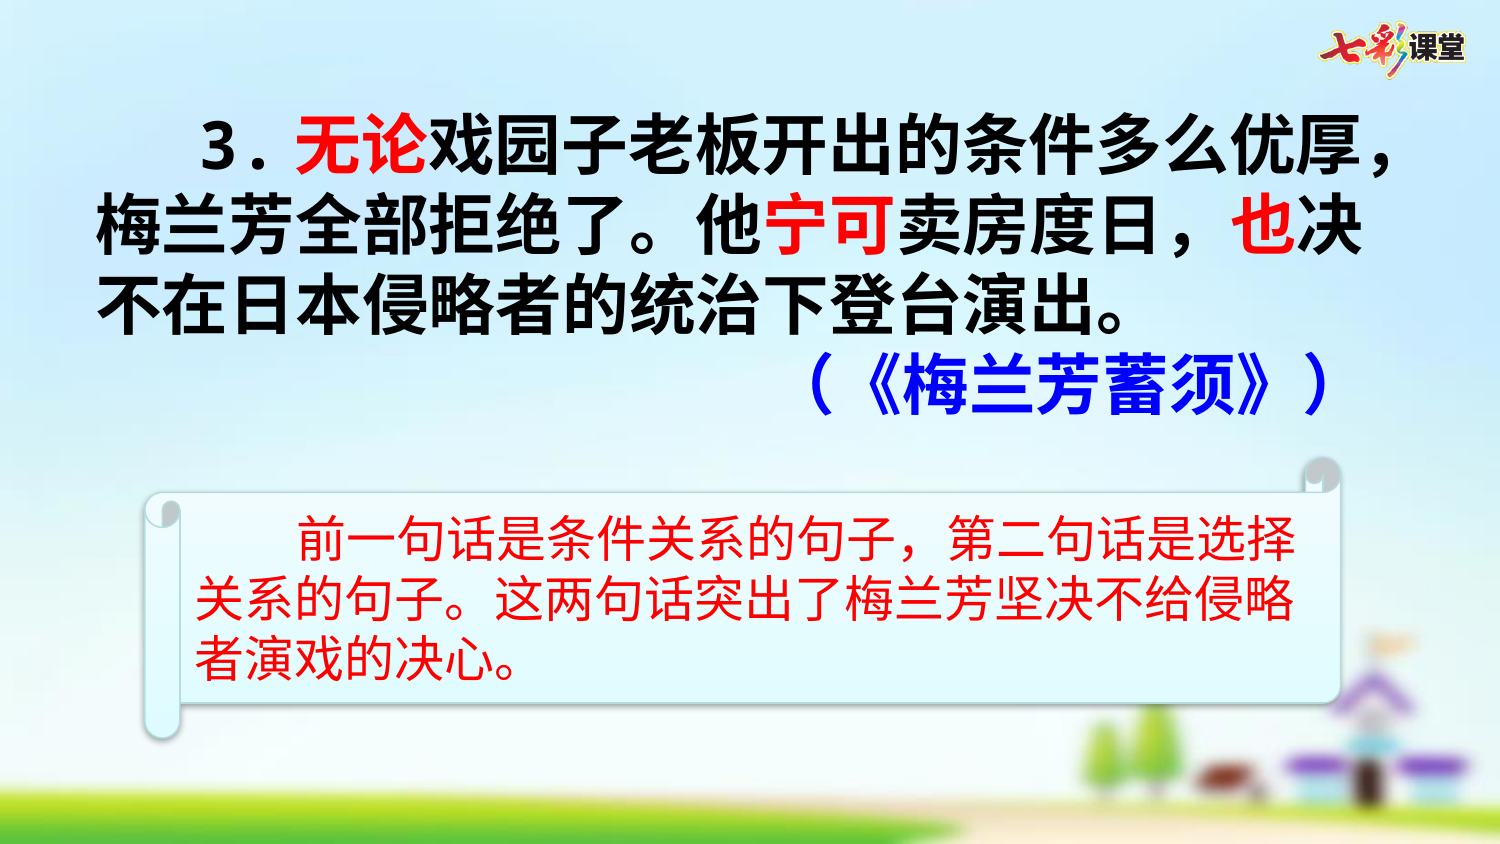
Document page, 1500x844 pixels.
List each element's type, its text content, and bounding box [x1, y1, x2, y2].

text_box 前一句话是条件关系的句子，第二句话是选择关系的句子。这两句话突出了梅兰芳坚决不给侵略者演戏的决心。 [144, 456, 1342, 739]
text_box 3.无论戏园子老板开出的条件多么优厚，梅兰芳全部拒绝了。他宁可卖房度日，也决不在日本侵略者的统治下登台演出。 （《梅兰芳蓄须》） [80, 95, 1400, 430]
picture [0, 0, 1500, 844]
